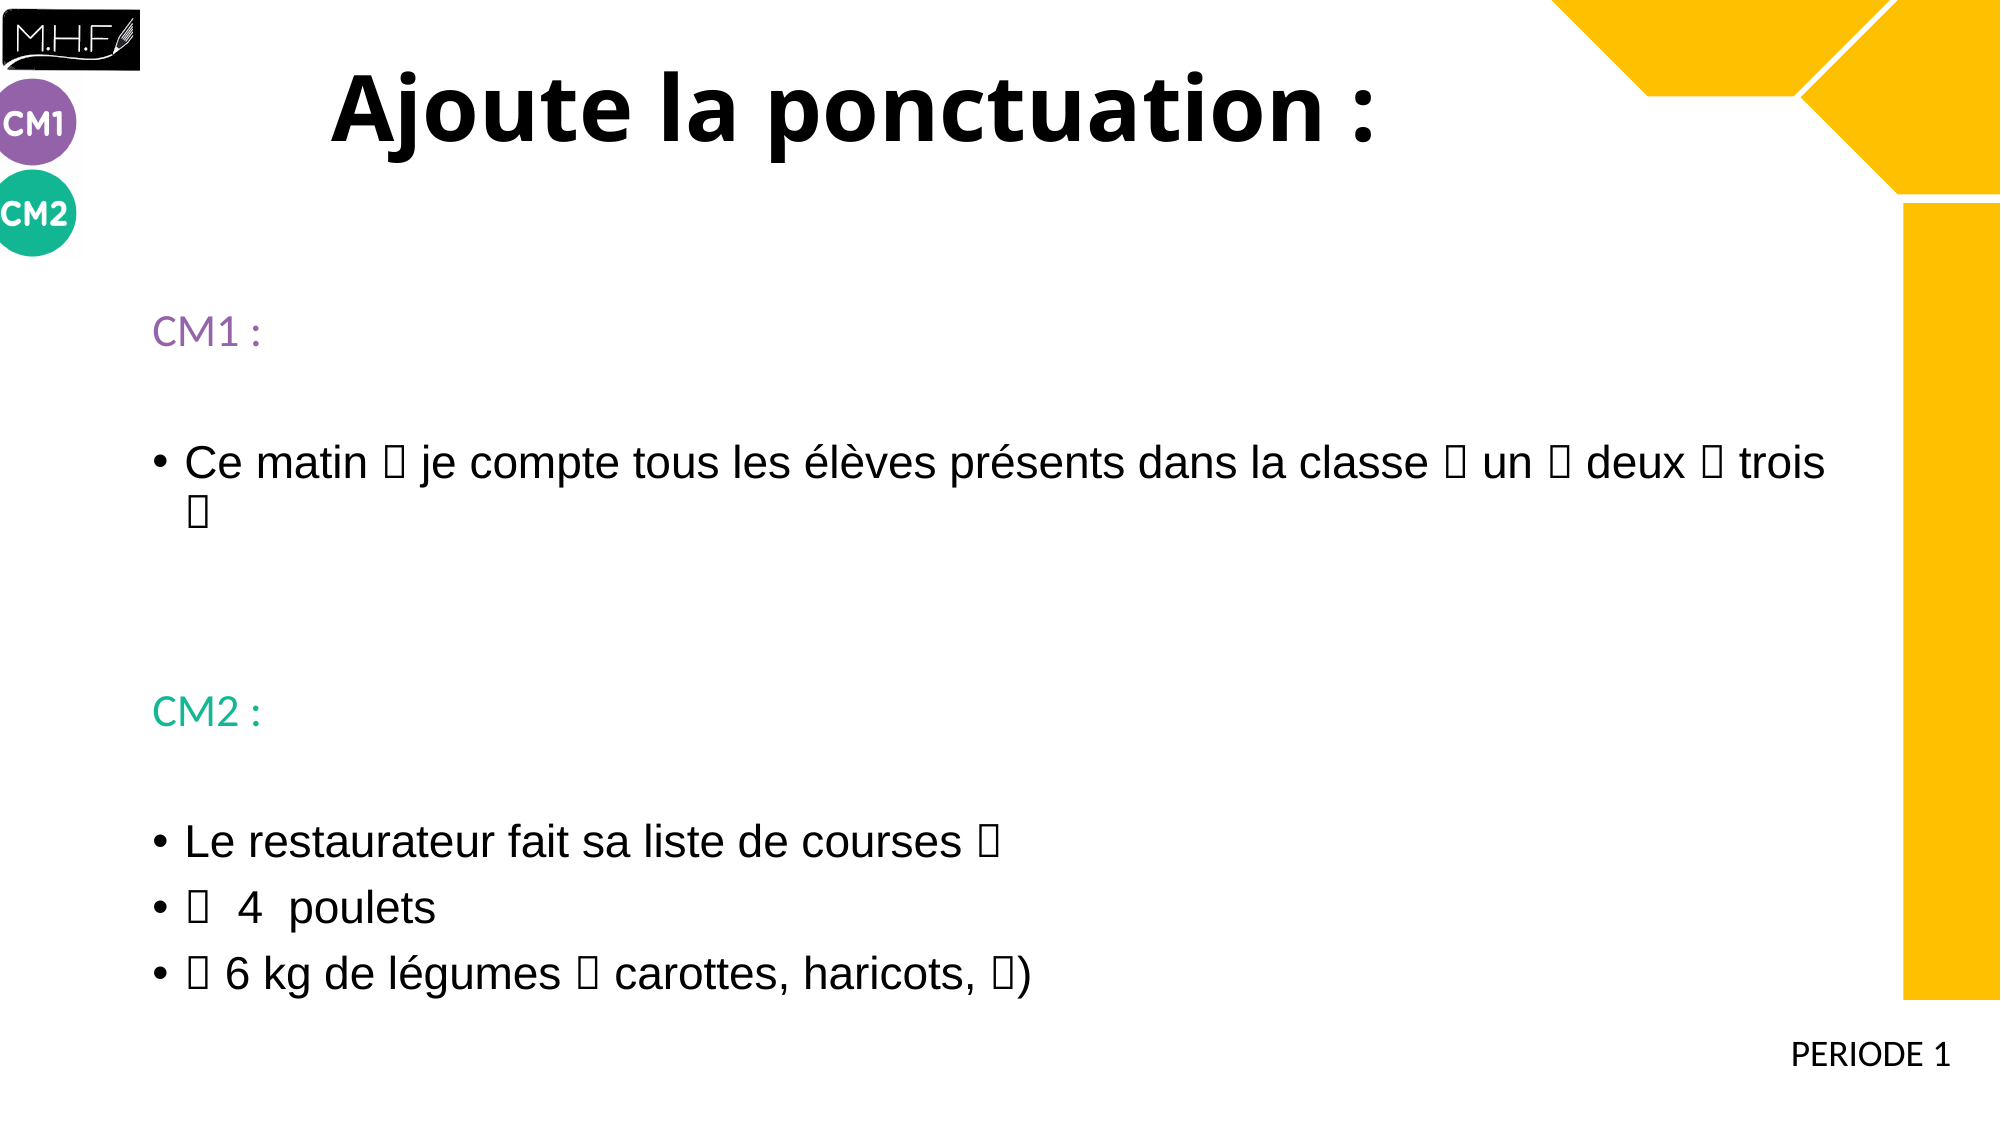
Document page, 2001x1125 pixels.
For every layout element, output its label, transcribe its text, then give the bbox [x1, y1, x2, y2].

text_box [1549, 0, 1892, 98]
text_box [1902, 202, 2000, 1001]
text_box [1799, 0, 2000, 196]
list CM1 : Ce matin  je compte tous les élèves présents dans la classe  un  deux  trois  CM2 : Le restaurateur fait sa liste de courses   4 poulets  6 kg de légumes  carottes, haricots, ) [137, 299, 1863, 1014]
picture [0, 7, 140, 259]
text_box PERIODE 1 [1362, 1021, 1967, 1082]
title Ajoute la ponctuation : [316, 3, 1863, 221]
